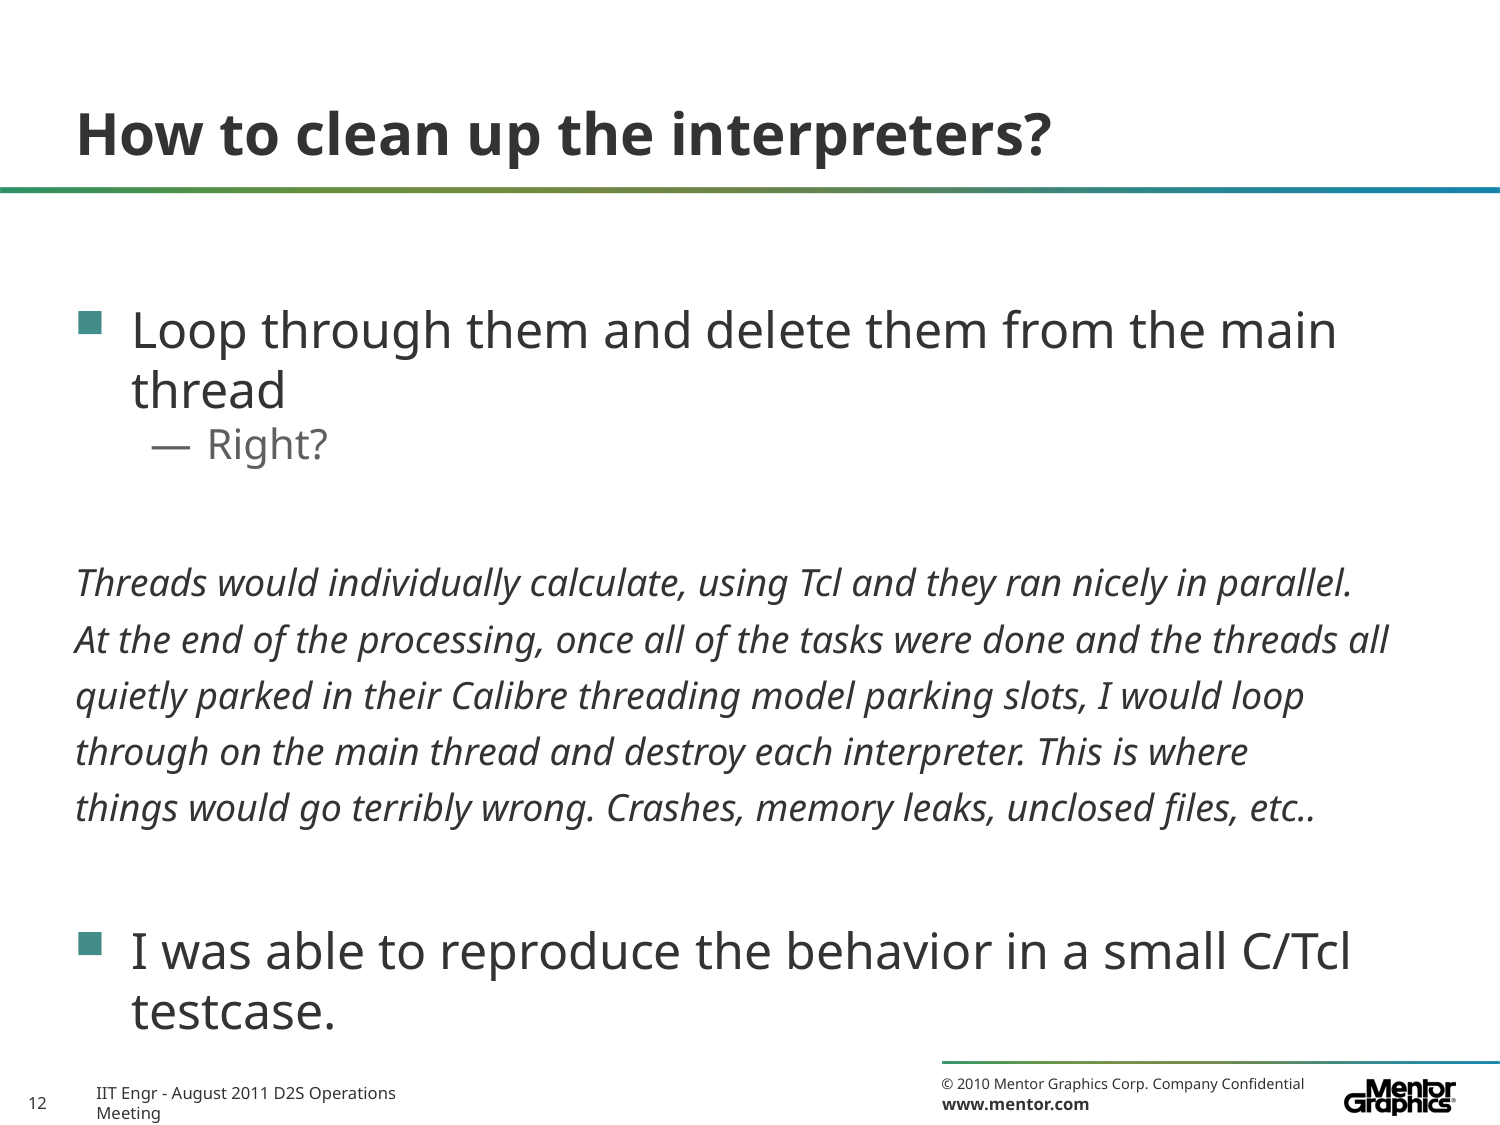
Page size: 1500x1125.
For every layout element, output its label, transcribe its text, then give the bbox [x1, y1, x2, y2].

list Loop through them and delete them from the main thread Right? Threads would individually calculate, using Tcl and they ran nicely in parallel. At the end of the processing, once all of the tasks were done and the threads all quietly parked in their Calibre threading model parking slots, I would loop through on the main thread and destroy each interpreter. This is where things would go terribly wrong. Crashes, memory leaks, unclosed files, etc.. I was able to reproduce the behavior in a small C/Tcl testcase. [0, 215, 1500, 1048]
picture [0, 1048, 1500, 1125]
picture [0, 176, 1500, 215]
title How to clean up the interpreters? [0, 0, 1500, 176]
footer IIT Engr - August 2011 D2S Operations Meeting [80, 1074, 469, 1111]
